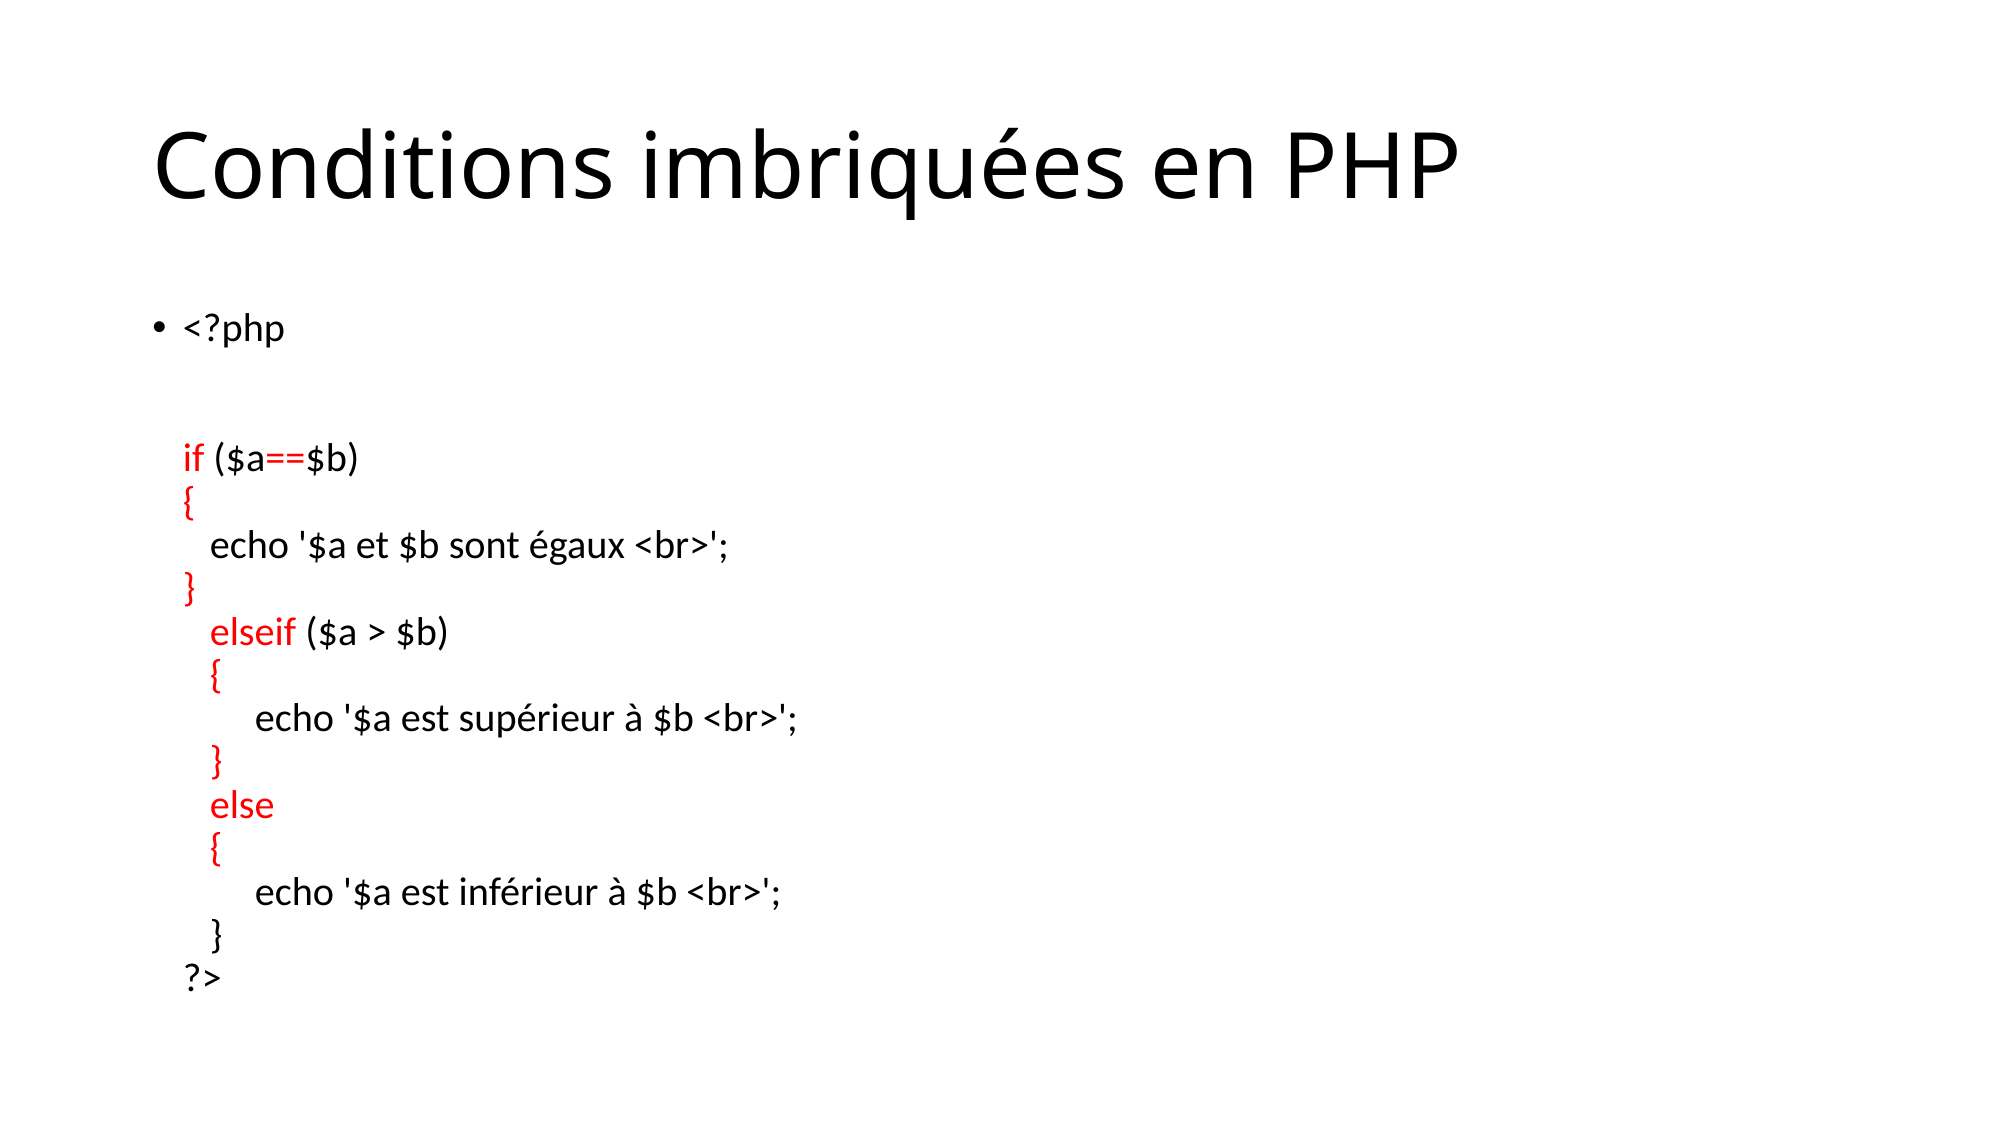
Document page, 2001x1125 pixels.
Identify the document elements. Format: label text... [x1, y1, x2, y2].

list <?php if ($a==$b) { echo '$a et $b sont égaux <br>'; } elseif ($a > $b) { echo '$a est supérieur à $b <br>'; } else { echo '$a est inférieur à $b <br>'; } ?> [137, 299, 988, 1014]
title Conditions imbriquées en PHP [137, 59, 1863, 278]
